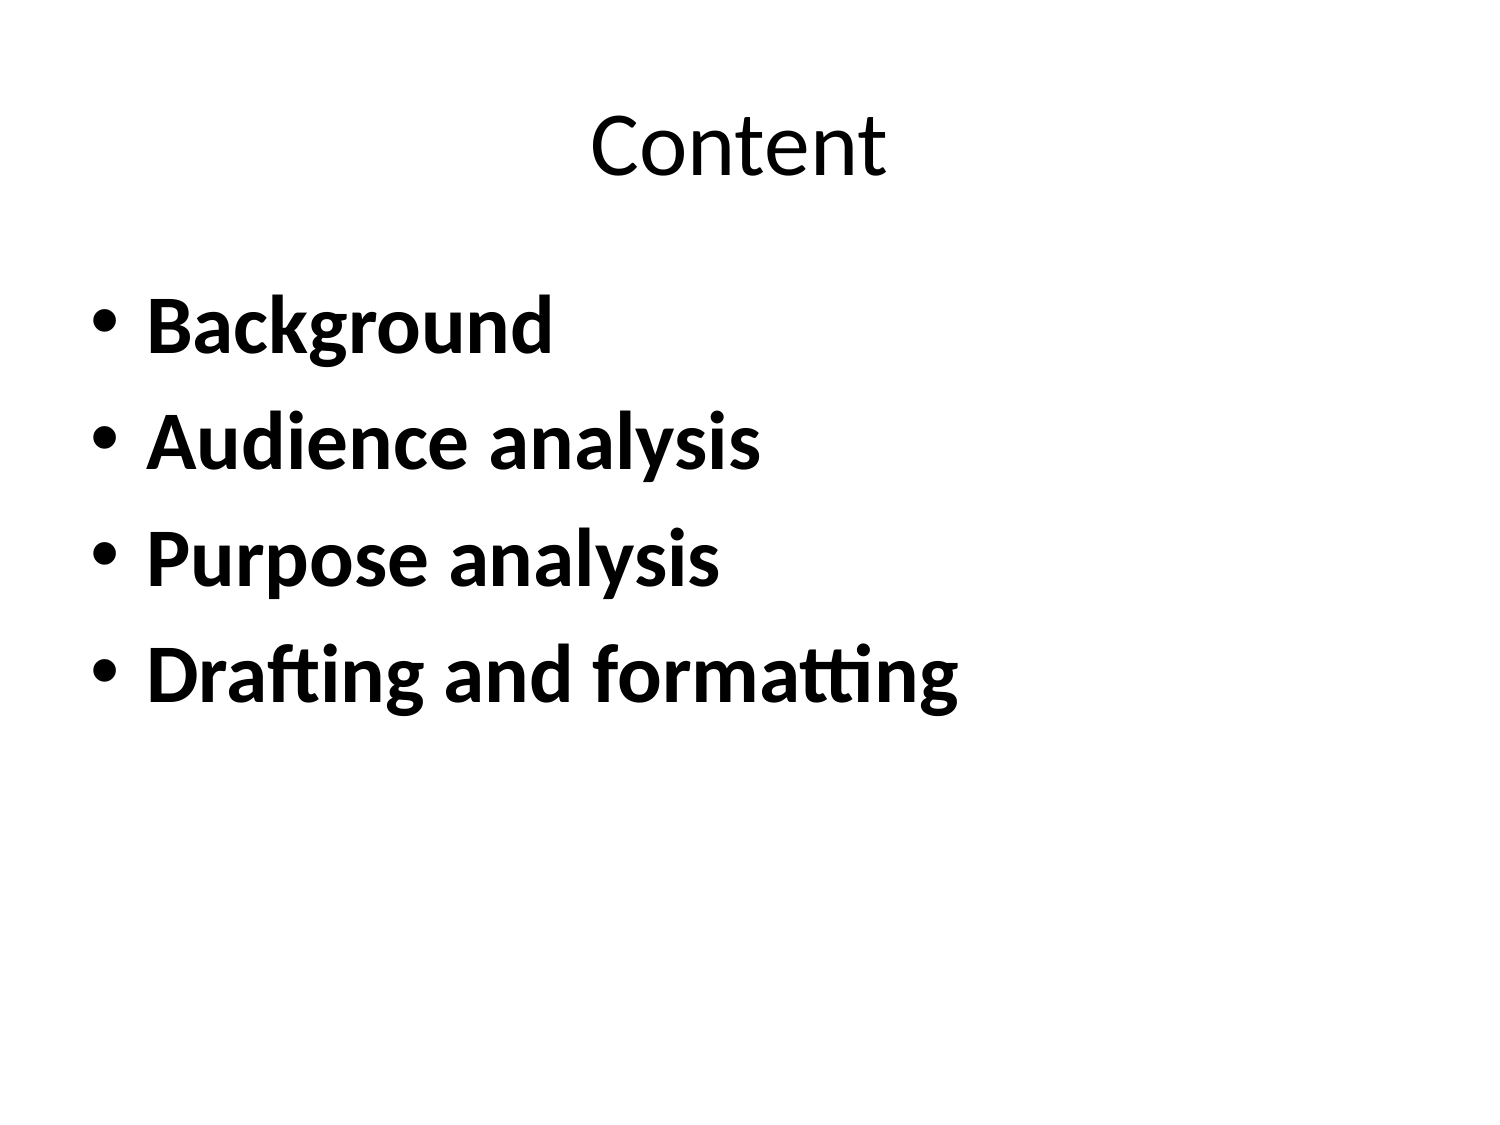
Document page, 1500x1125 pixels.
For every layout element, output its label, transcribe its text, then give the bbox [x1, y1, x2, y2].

list Background Audience analysis Purpose analysis Drafting and formatting [75, 262, 1425, 888]
title Content [75, 45, 1425, 233]
